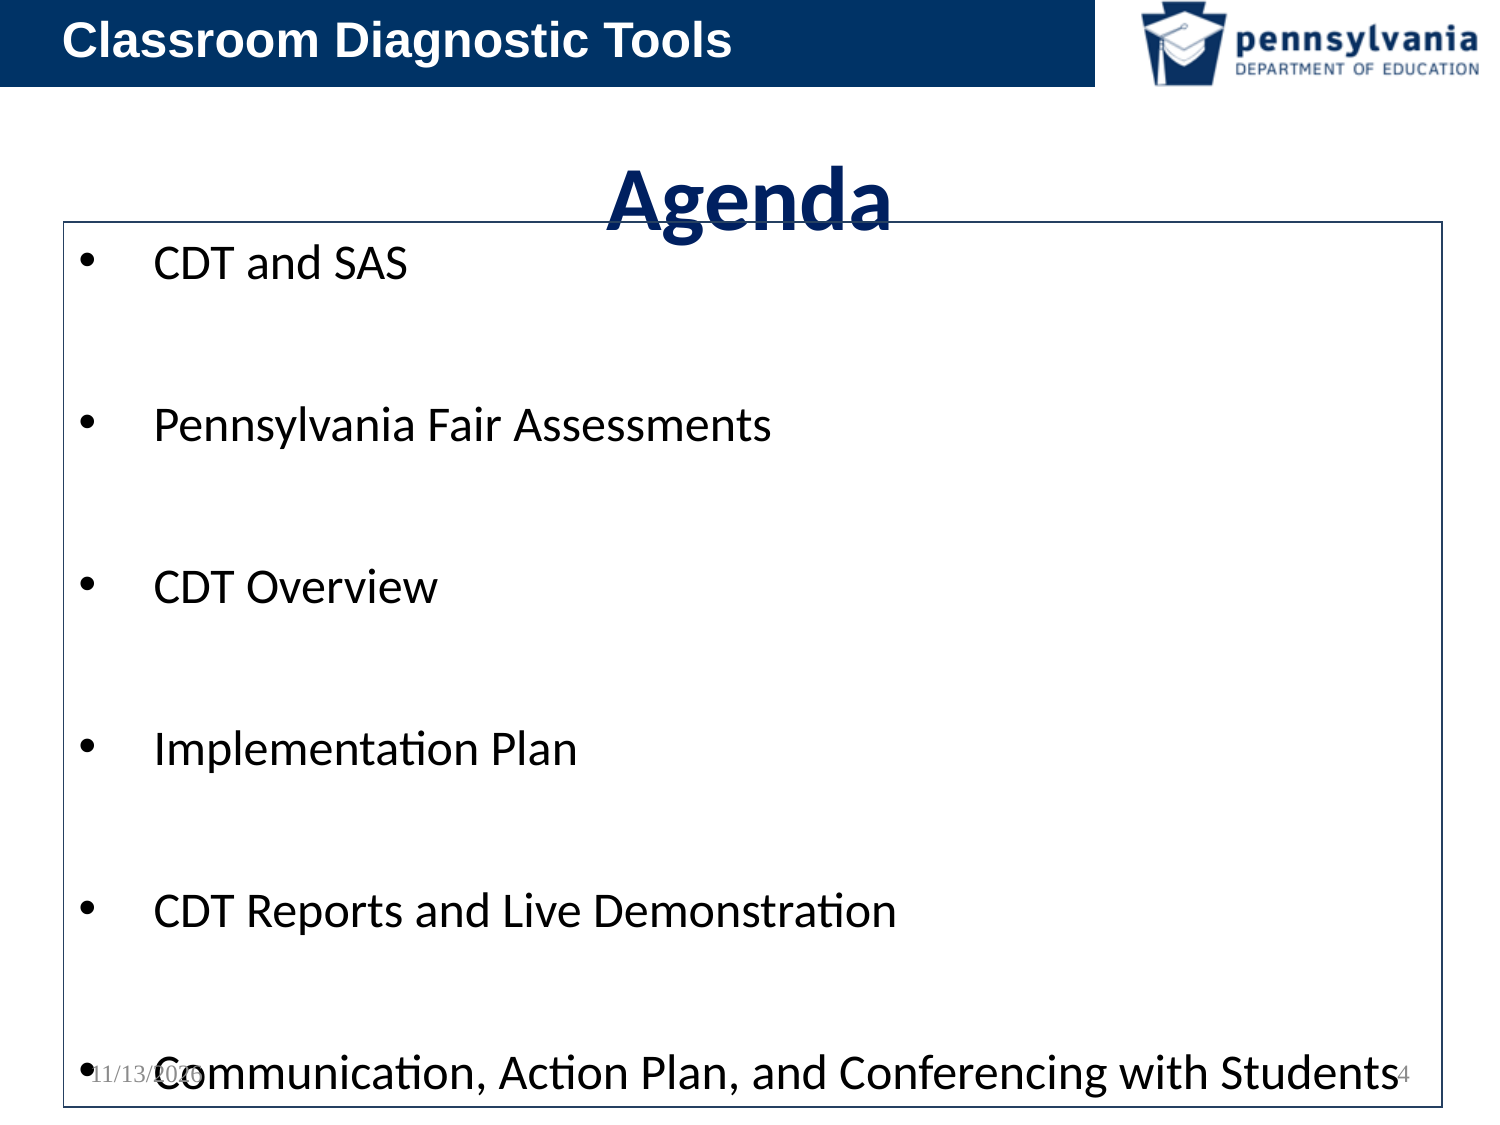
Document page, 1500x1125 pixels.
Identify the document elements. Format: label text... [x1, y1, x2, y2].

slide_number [75, 1042, 425, 1103]
title Agenda [74, 44, 1426, 221]
picture [1134, 0, 1485, 90]
list CDT and SAS Pennsylvania Fair Assessments CDT Overview Implementation Plan CDT Reports and Live Demonstration Communication, Action Plan, and Conferencing with Students [63, 221, 1443, 1108]
